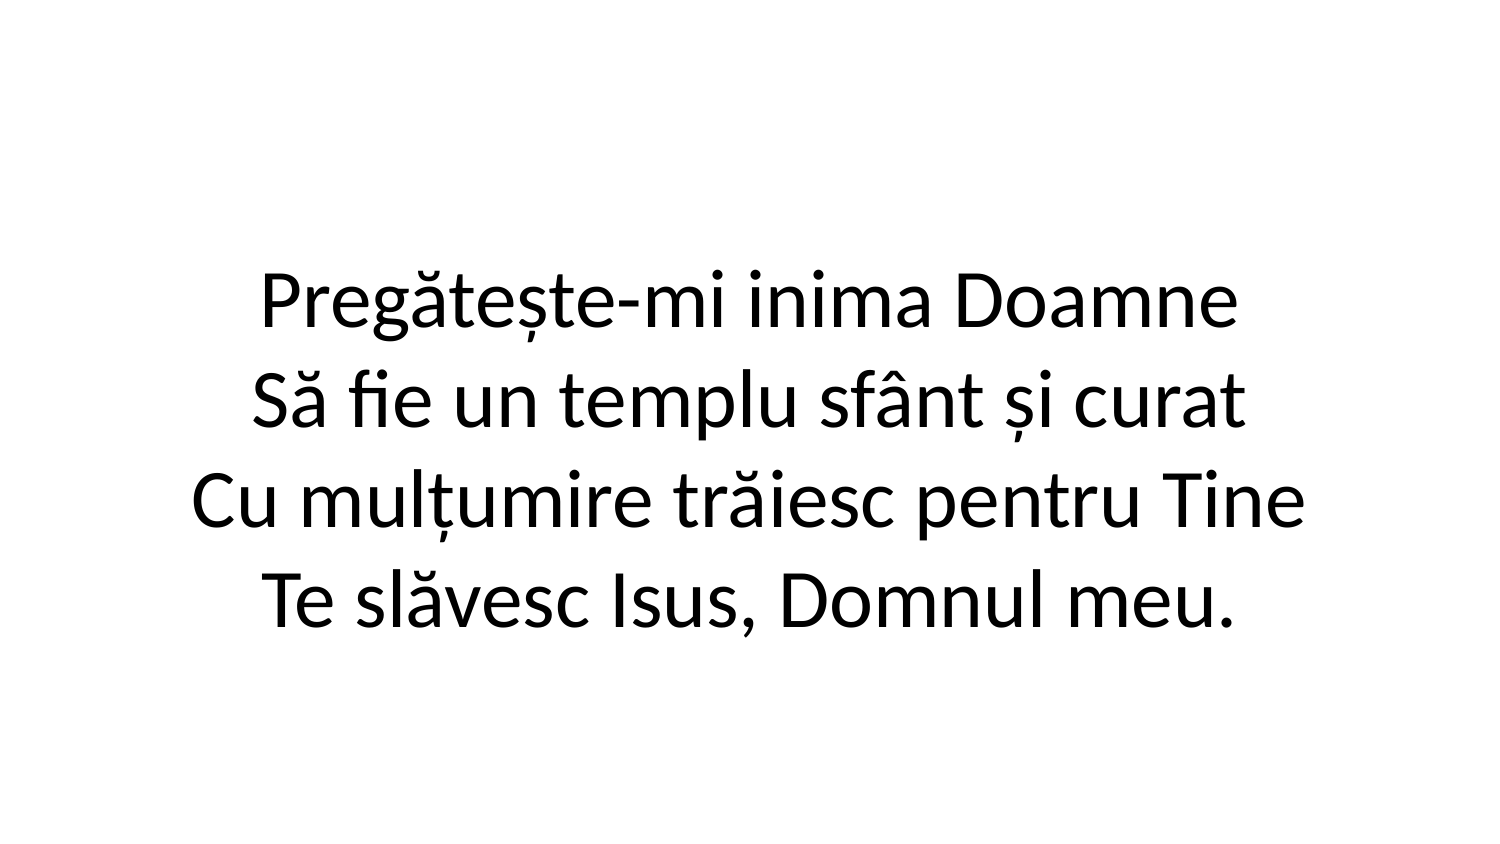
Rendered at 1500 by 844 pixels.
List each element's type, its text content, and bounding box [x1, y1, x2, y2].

text_box Pregătește-mi inima Doamne Să fie un templu sfânt și curat Cu mulțumire trăiesc pentru Tine Te slăvesc Isus, Domnul meu. [176, 192, 1324, 652]
